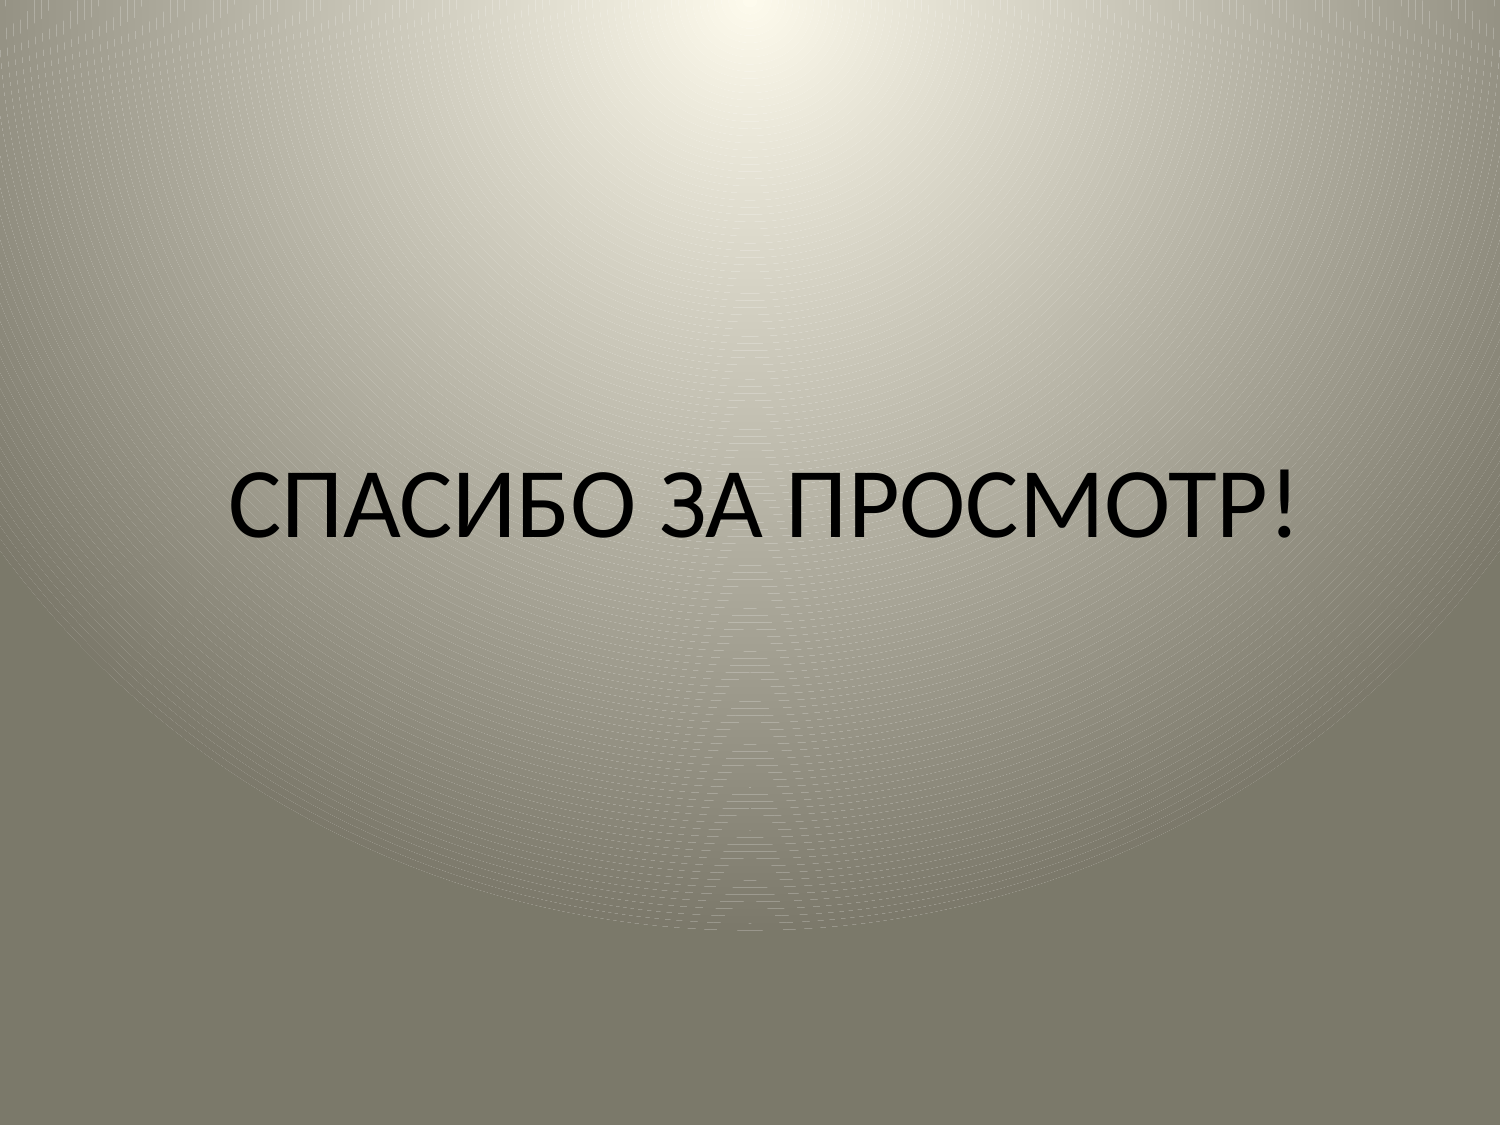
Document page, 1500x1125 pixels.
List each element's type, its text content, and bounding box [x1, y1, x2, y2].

title СПАСИБО ЗА ПРОСМОТР! [105, 45, 1425, 262]
list [75, 262, 1425, 1005]
